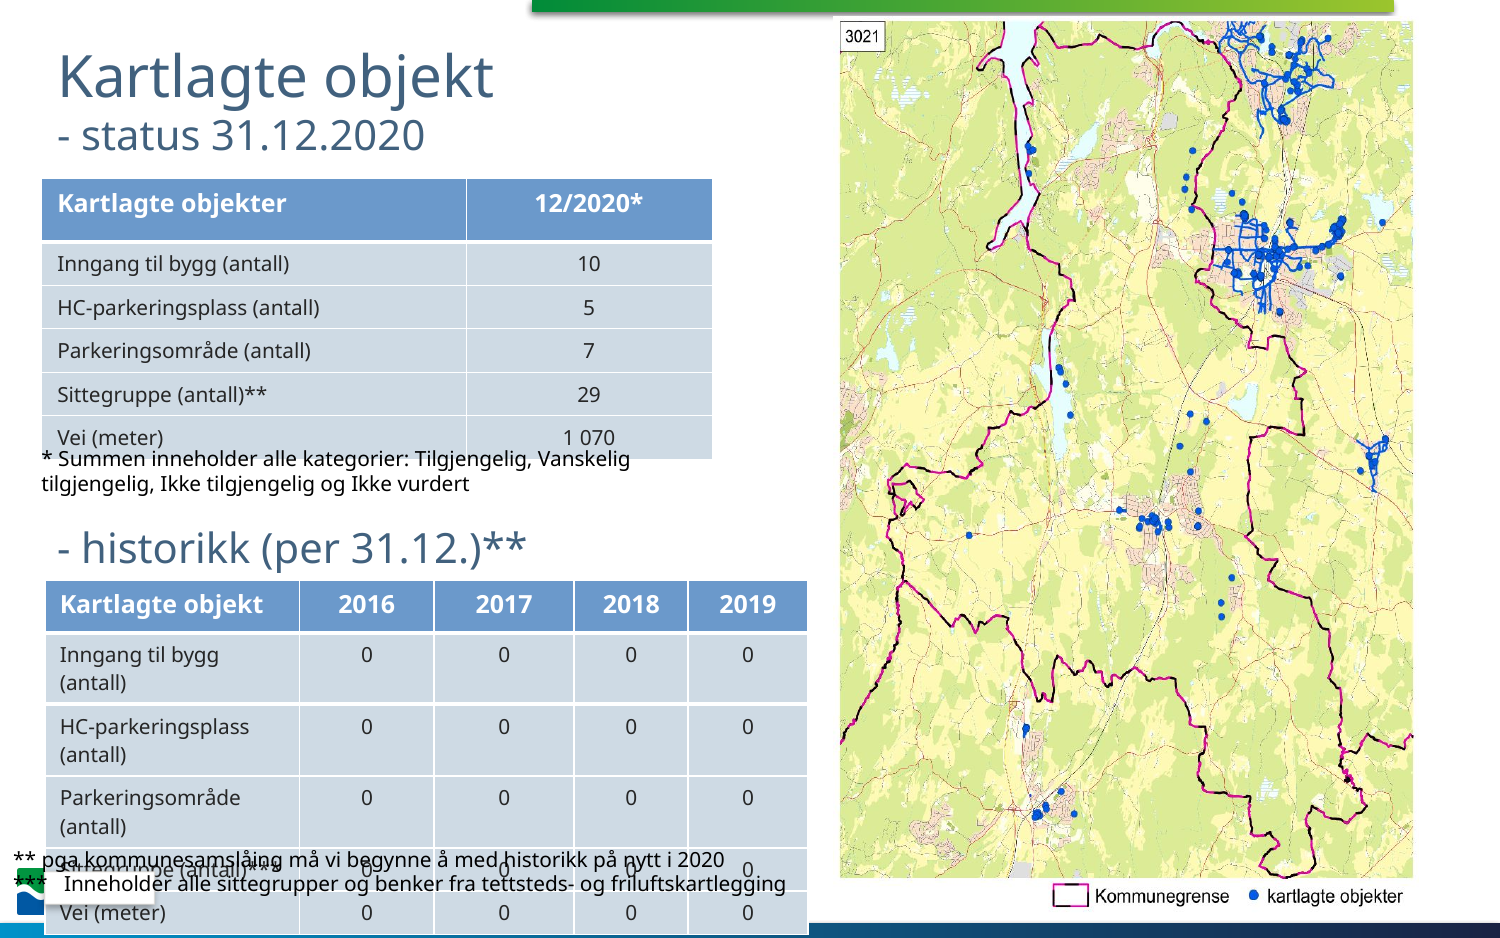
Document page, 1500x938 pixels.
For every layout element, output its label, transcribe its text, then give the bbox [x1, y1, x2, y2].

table_cell 0 [575, 635, 687, 702]
table_cell 0 [300, 706, 433, 775]
table_cell 10 [467, 244, 712, 285]
table_cell 0 [435, 635, 573, 702]
text_box Kartlagte objekt - status 31.12.2020 [42, 24, 828, 167]
text_box ** pga kommunesamslåing må vi begynne å med historikk på nytt i 2020 *** Inneholder alle sittegrupper og benker fra tettsteds- og friluftskartlegging [0, 838, 802, 904]
table_cell Parkeringsområde (antall) [46, 777, 299, 838]
text_box - historikk (per 31.12.)** [42, 496, 828, 580]
table_cell 29 [467, 373, 712, 415]
table_cell Vei (meter) [46, 904, 299, 934]
table_cell 0 [435, 777, 573, 838]
table_cell 0 [689, 777, 807, 847]
table_header Kartlagte objekt [46, 581, 299, 631]
table_cell 0 [689, 892, 807, 934]
table_cell 0 [575, 706, 687, 775]
text_box * Summen inneholder alle kategorier: Tilgjengelig, Vanskelig tilgjengelig, Ikke tilgjengelig og Ikke vurdert [26, 438, 711, 504]
table_cell 0 [435, 706, 573, 775]
table_cell 0 [575, 904, 687, 934]
table_header Kartlagte objekter [42, 179, 466, 240]
table_header 2019 [689, 581, 807, 631]
table_cell Inngang til bygg (antall) [42, 244, 466, 285]
table_header 2016 [300, 581, 433, 631]
table_cell 7 [467, 329, 712, 372]
table_cell 0 [802, 849, 807, 890]
table_header 12/2020* [467, 179, 712, 240]
table_cell HC-parkeringsplass (antall) [42, 286, 466, 328]
table_cell Parkeringsområde (antall) [42, 329, 466, 372]
table_cell 0 [300, 635, 433, 702]
picture [833, 16, 1419, 913]
table_cell 0 [300, 904, 433, 934]
table_cell 1 070 [467, 416, 712, 459]
table_cell Vei (meter) [42, 416, 466, 438]
table_cell Sittegruppe (antall)** [42, 373, 466, 415]
table_cell Inngang til bygg (antall) [46, 635, 299, 702]
table_cell 0 [689, 706, 807, 775]
table_cell 0 [300, 777, 433, 838]
table_cell HC-parkeringsplass (antall) [46, 706, 299, 775]
table_cell 5 [467, 286, 712, 328]
table_header 2017 [435, 581, 573, 631]
table_header 2018 [575, 581, 687, 631]
table_cell 0 [435, 904, 573, 934]
table_cell 0 [689, 635, 807, 702]
table_cell 0 [575, 777, 687, 838]
